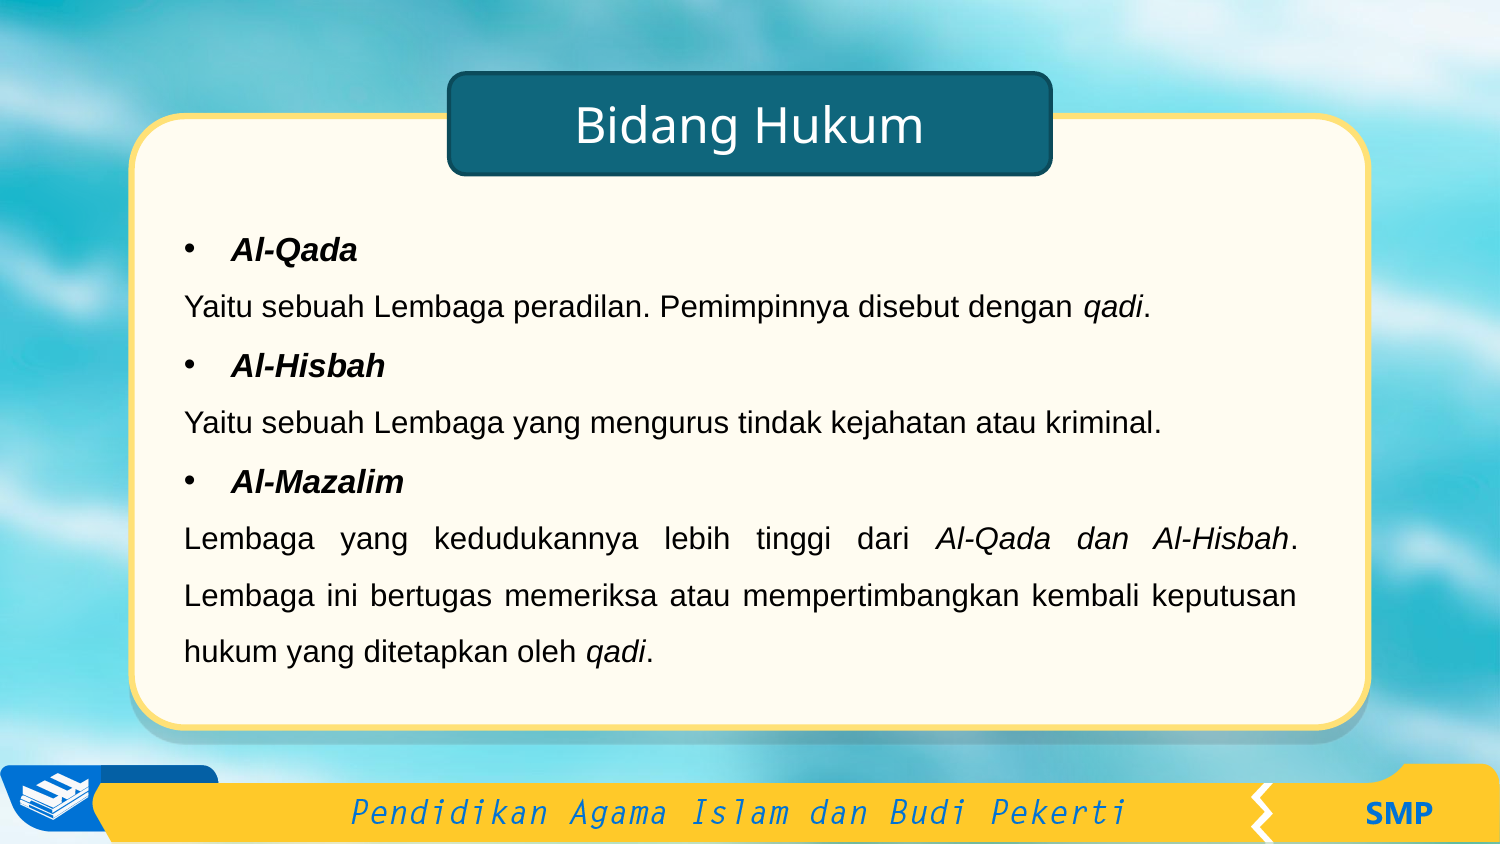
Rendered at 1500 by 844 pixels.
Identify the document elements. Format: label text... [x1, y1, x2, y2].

picture [0, 0, 1500, 844]
text_box Bidang Hukum [446, 71, 1053, 177]
text_box Al-Qada Yaitu sebuah Lembaga peradilan. Pemimpinnya disebut dengan qadi. Al-Hisbah Yaitu sebuah Lembaga yang mengurus tindak kejahatan atau kriminal. Al-Mazalim Lembaga yang kedudukannya lebih tinggi dari Al-Qada dan Al-Hisbah. Lembaga ini bertugas memeriksa atau mempertimbangkan kembali keputusan hukum yang ditetapkan oleh qadi. [169, 200, 1314, 729]
